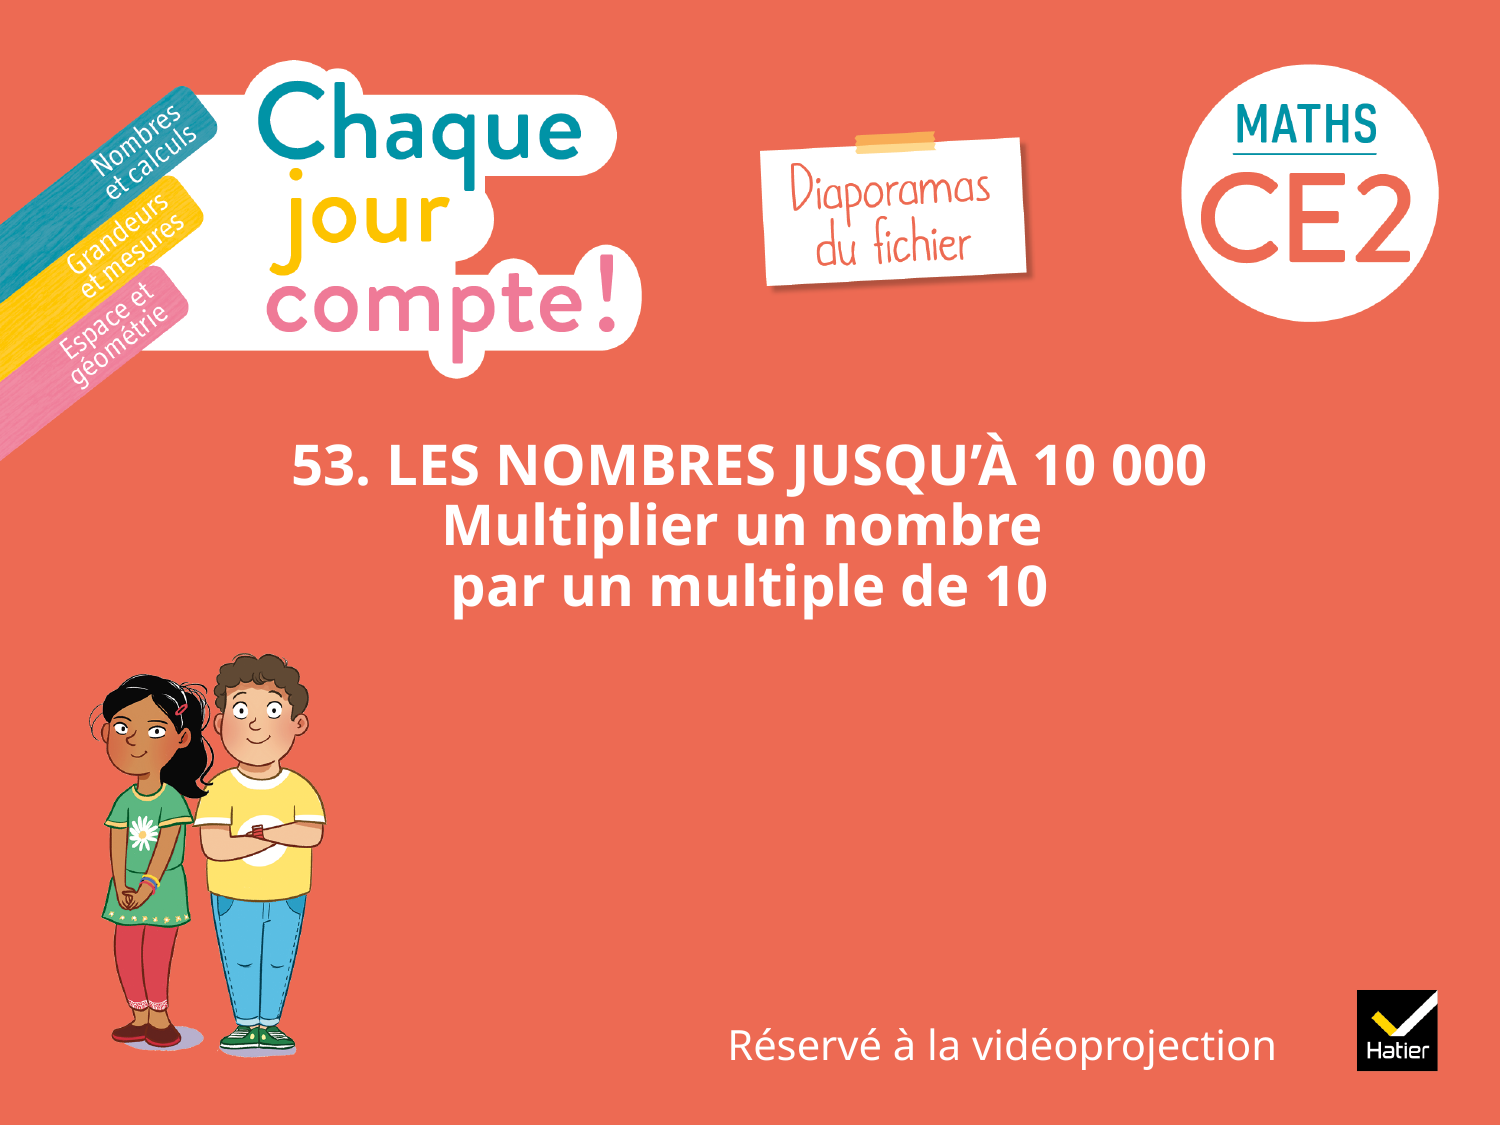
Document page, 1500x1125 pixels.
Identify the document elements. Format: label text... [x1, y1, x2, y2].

title 53. LES NOMBRES JUSQU’À 10 000 Multiplier un nombre par un multiple de 10 [112, 498, 1388, 627]
picture [0, 0, 1500, 1125]
